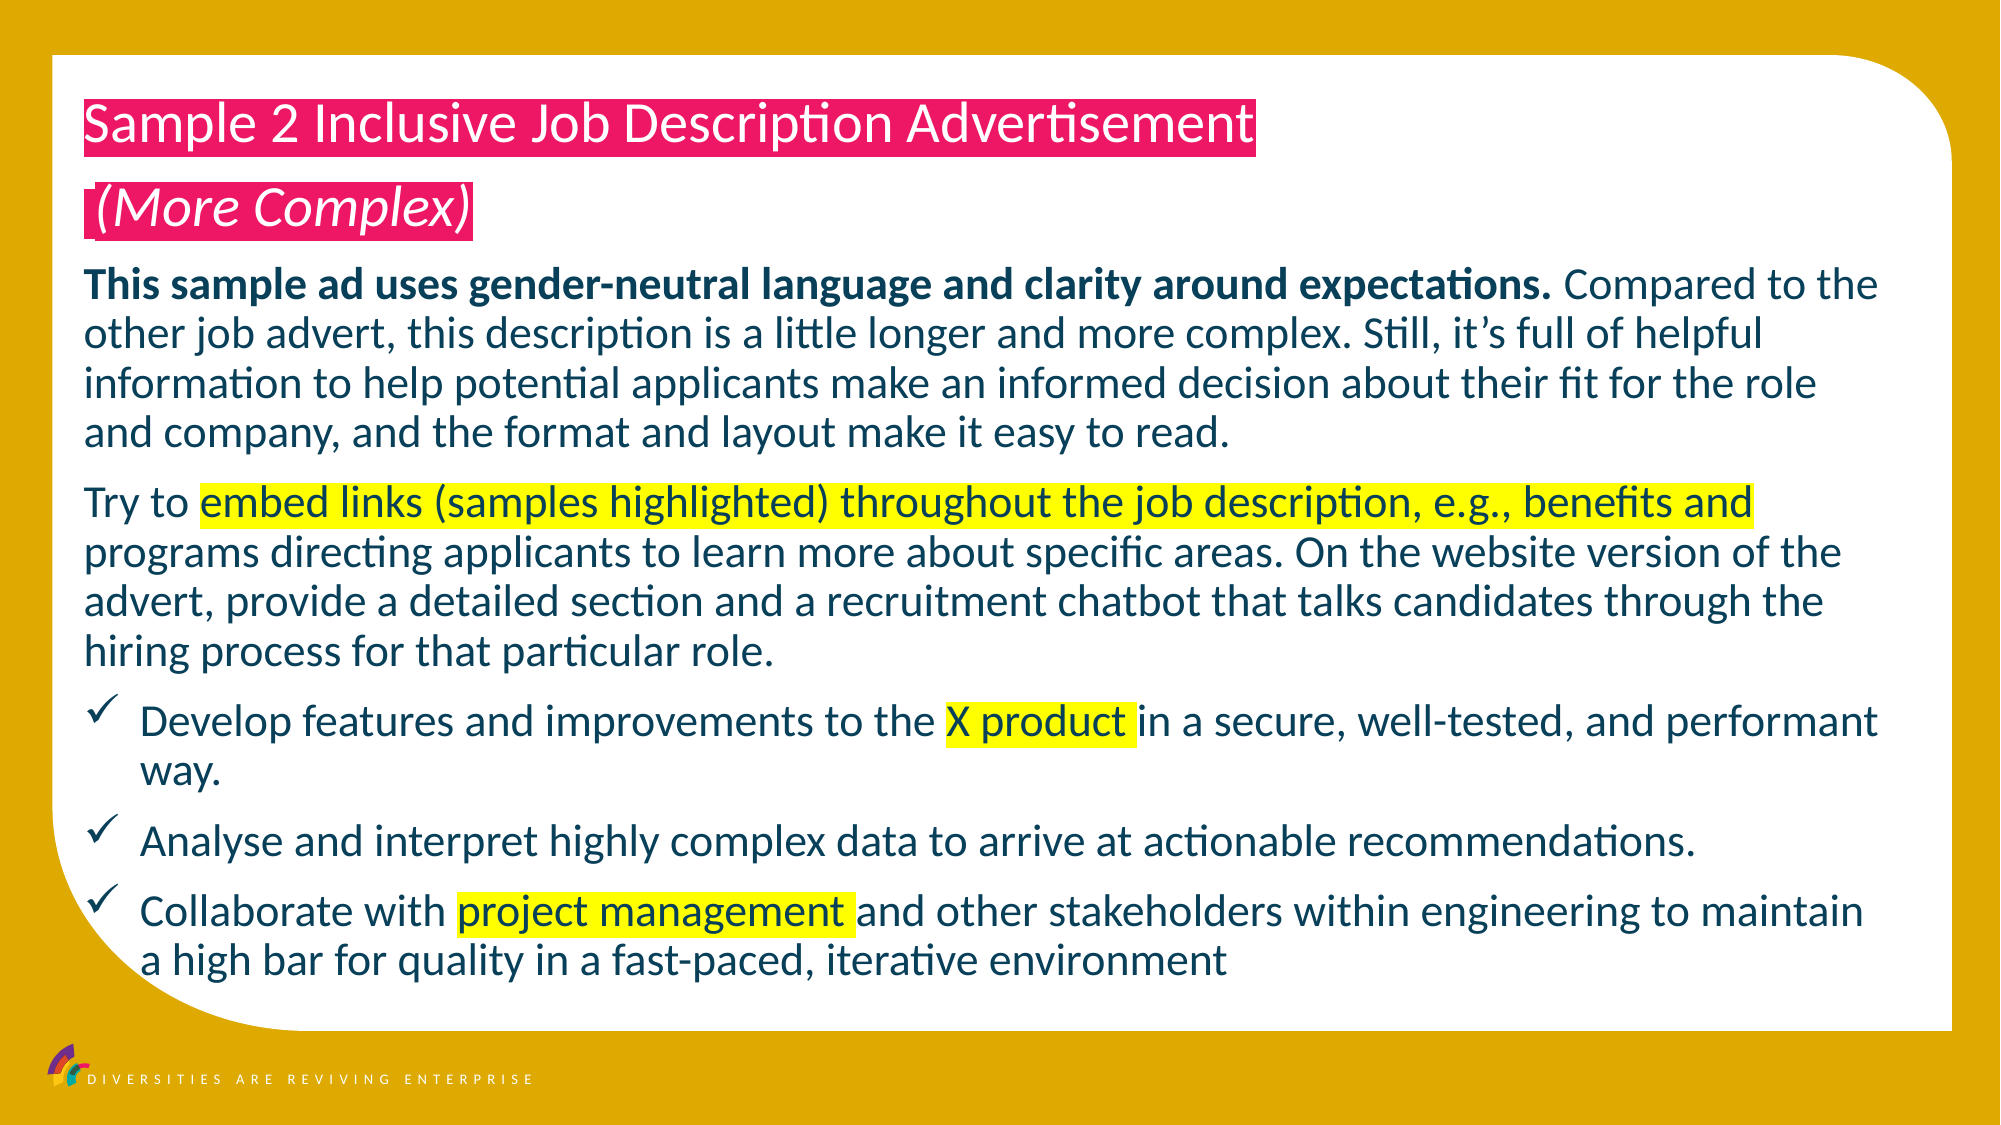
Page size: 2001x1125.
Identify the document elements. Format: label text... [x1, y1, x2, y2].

list Sample 2 Inclusive Job Description Advertisement (More Complex) This sample ad uses gender-neutral language and clarity around expectations. Compared to the other job advert, this description is a little longer and more complex. Still, it’s full of helpful information to help potential applicants make an informed decision about their fit for the role and company, and the format and layout make it easy to read. Try to embed links (samples highlighted) throughout the job description, e.g., benefits and programs directing applicants to learn more about specific areas. On the website version of the advert, provide a detailed section and a recruitment chatbot that talks candidates through the hiring process for that particular role. Develop features and improvements to the X product in a secure, well-tested, and performant way. Analyse and interpret highly complex data to arrive at actionable recommendations. Collaborate with project management and other stakeholders within engineering to maintain a high bar for quality in a fast-paced, iterative environment [68, 84, 1907, 217]
